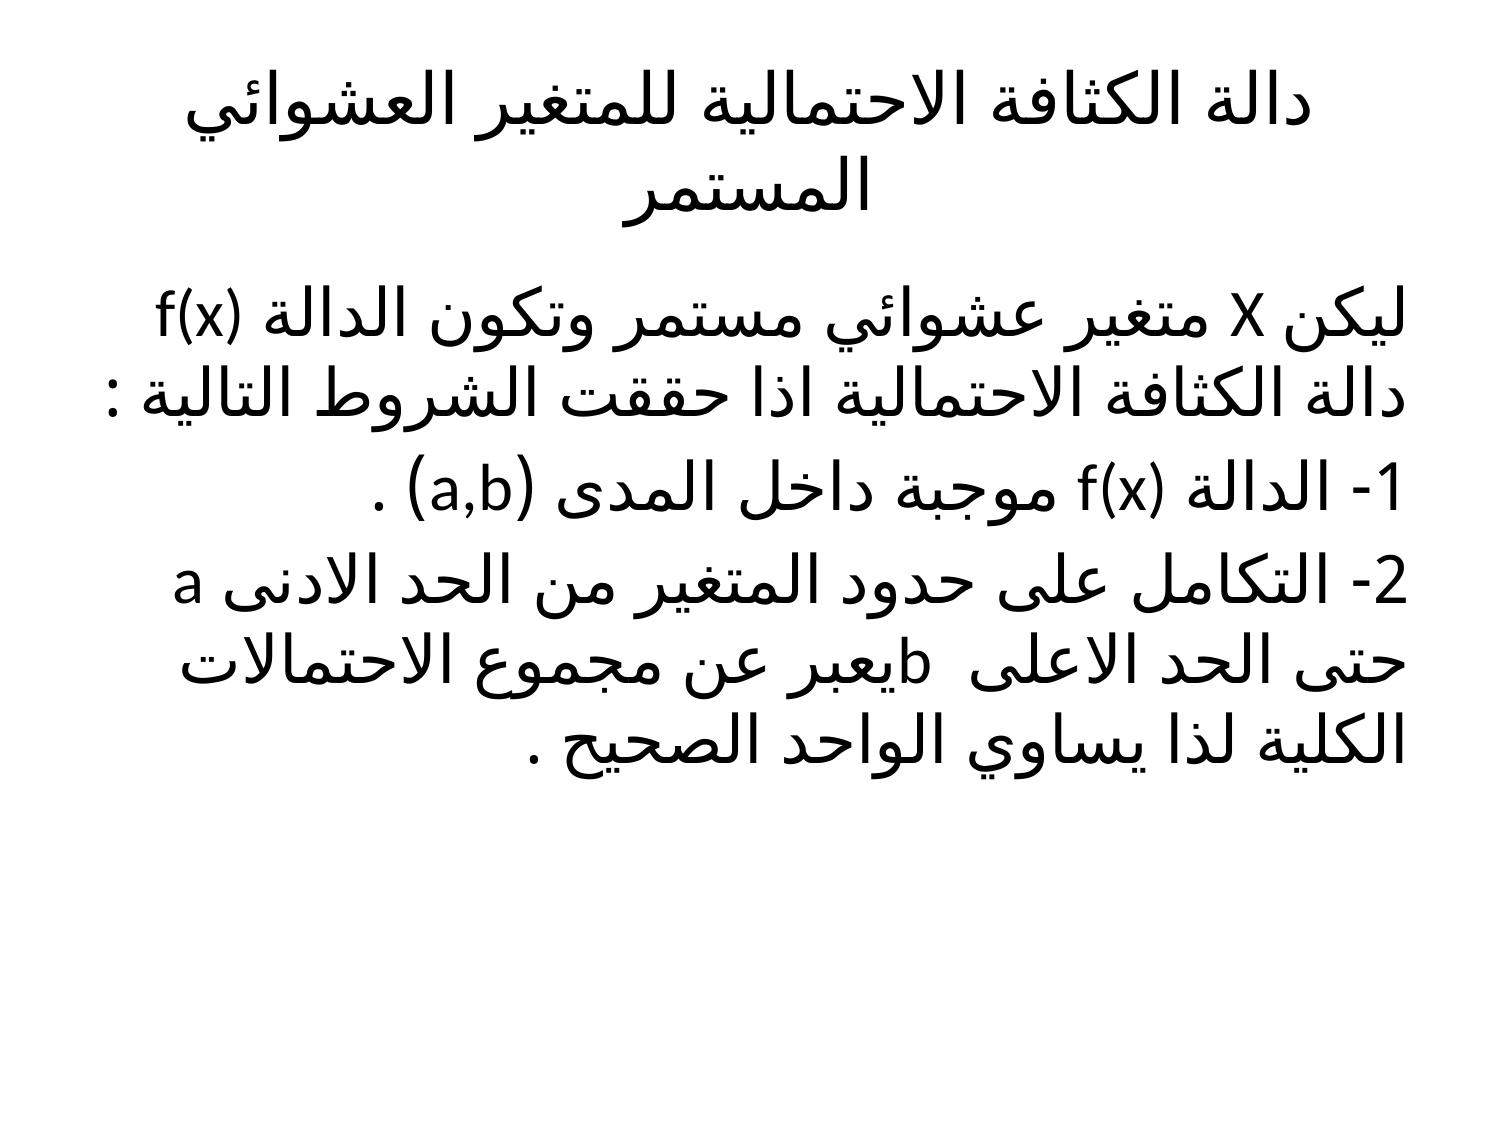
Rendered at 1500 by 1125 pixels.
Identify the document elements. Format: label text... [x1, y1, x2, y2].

title دالة الكثافة الاحتمالية للمتغير العشوائي المستمر [75, 45, 1425, 233]
list ليكن X متغير عشوائي مستمر وتكون الدالة f(x) دالة الكثافة الاحتمالية اذا حققت الشروط التالية : 1- الدالة f(x) موجبة داخل المدى (a,b) . 2- التكامل على حدود المتغير من الحد الادنى a حتى الحد الاعلى bيعبر عن مجموع الاحتمالات الكلية لذا يساوي الواحد الصحيح . [75, 262, 1425, 1005]
